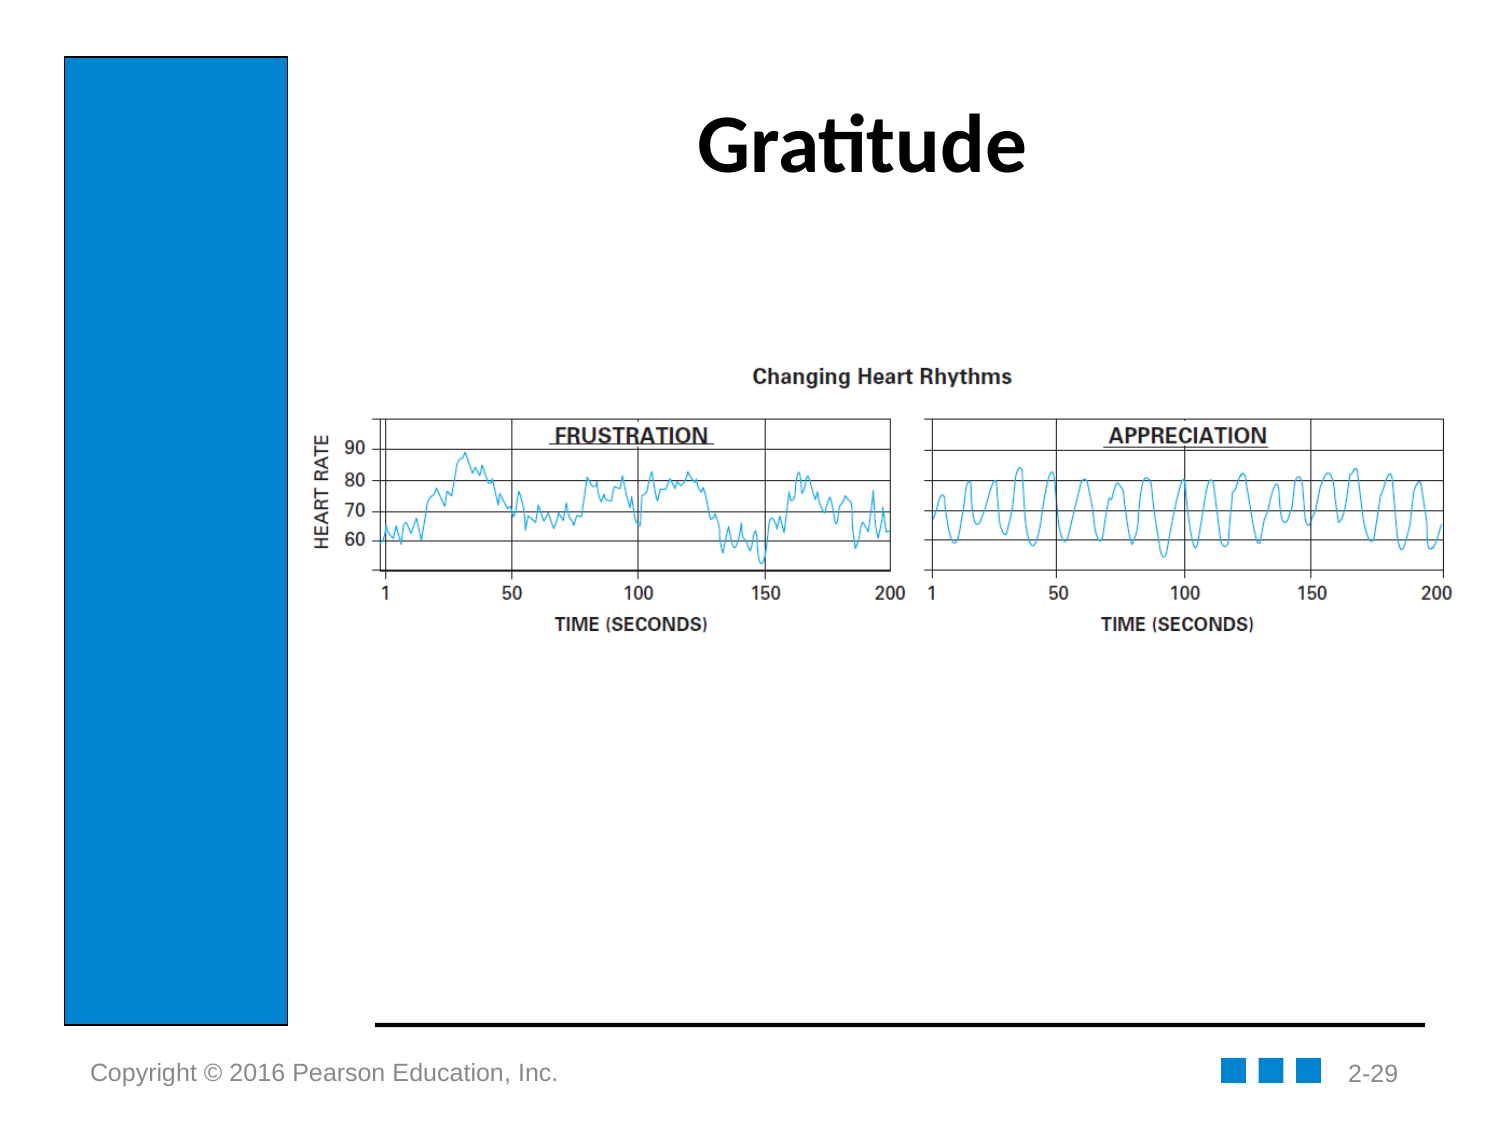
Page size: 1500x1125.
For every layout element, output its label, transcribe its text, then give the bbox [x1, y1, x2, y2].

picture [300, 354, 1457, 645]
text_box 2-29 [1333, 1050, 1421, 1095]
text_box [1221, 1057, 1246, 1083]
text_box [1296, 1057, 1321, 1083]
title Gratitude [300, 45, 1425, 233]
text_box Copyright © 2016 Pearson Education, Inc. [75, 1055, 625, 1088]
text_box [64, 56, 288, 1025]
text_box [1258, 1057, 1284, 1083]
